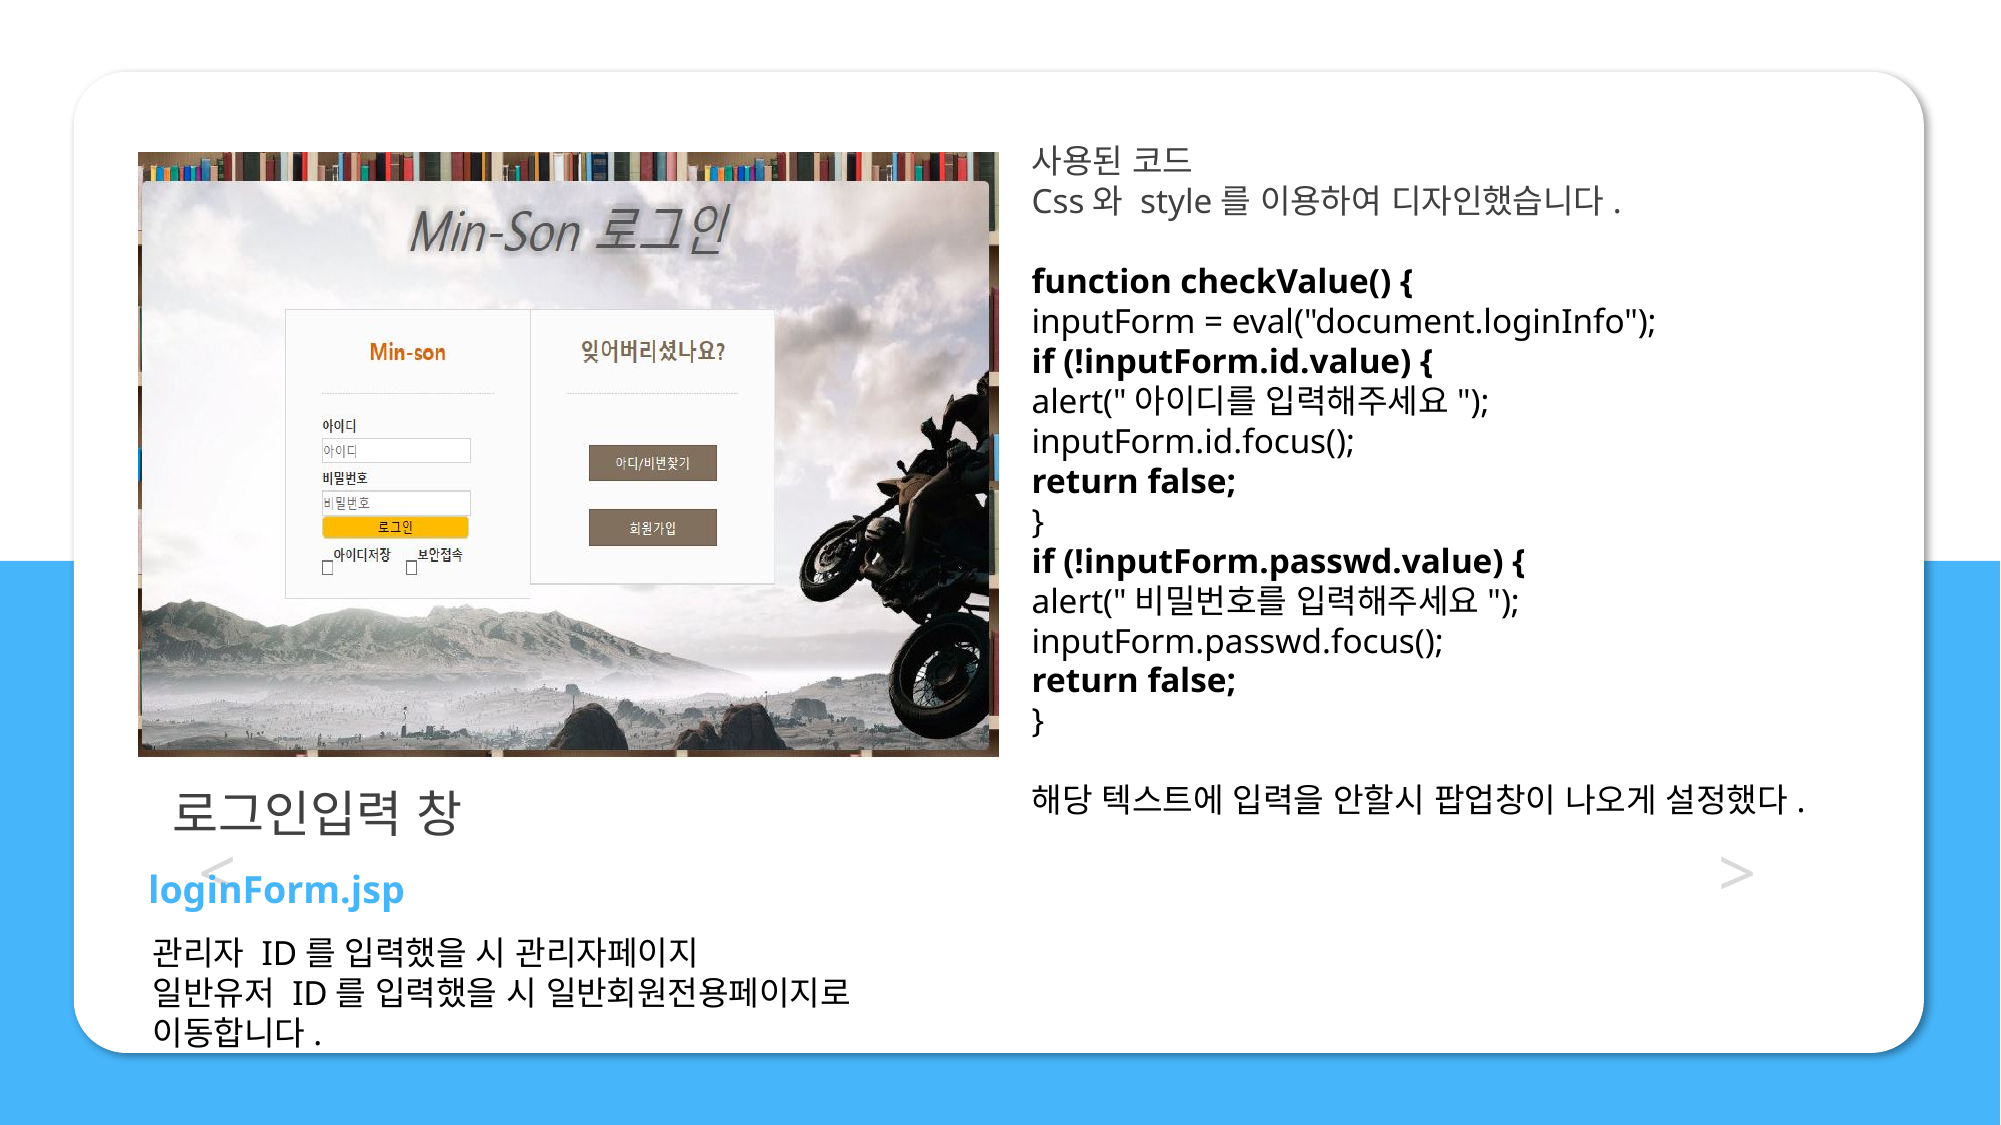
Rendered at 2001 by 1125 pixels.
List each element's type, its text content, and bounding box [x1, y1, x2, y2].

text_box < [183, 851, 252, 859]
text_box 관리자 ID를 입력했을 시 관리자페이지 일반유저 ID를 입력했을 시 일반회원전용페이지로 이동합니다. [138, 925, 899, 1060]
text_box [0, 560, 2000, 1125]
text_box loginForm.jsp [133, 859, 420, 919]
text_box [72, 70, 1925, 1054]
text_box 사용된 코드 Css와 style를 이용하여 디자인했습니다. function checkValue() { inputForm = eval("document.loginInfo"); if (!inputForm.id.value) { alert("아이디를 입력해주세요"); inputForm.id.focus(); return false; } if (!inputForm.passwd.value) { alert("비밀번호를 입력해주세요"); inputForm.passwd.focus(); return false; } 해당 텍스트에 입력을 안할시 팝업창이 나오게 설정했다. [1016, 133, 2000, 947]
text_box 로그인입력 창 [157, 775, 478, 851]
picture [138, 152, 999, 760]
